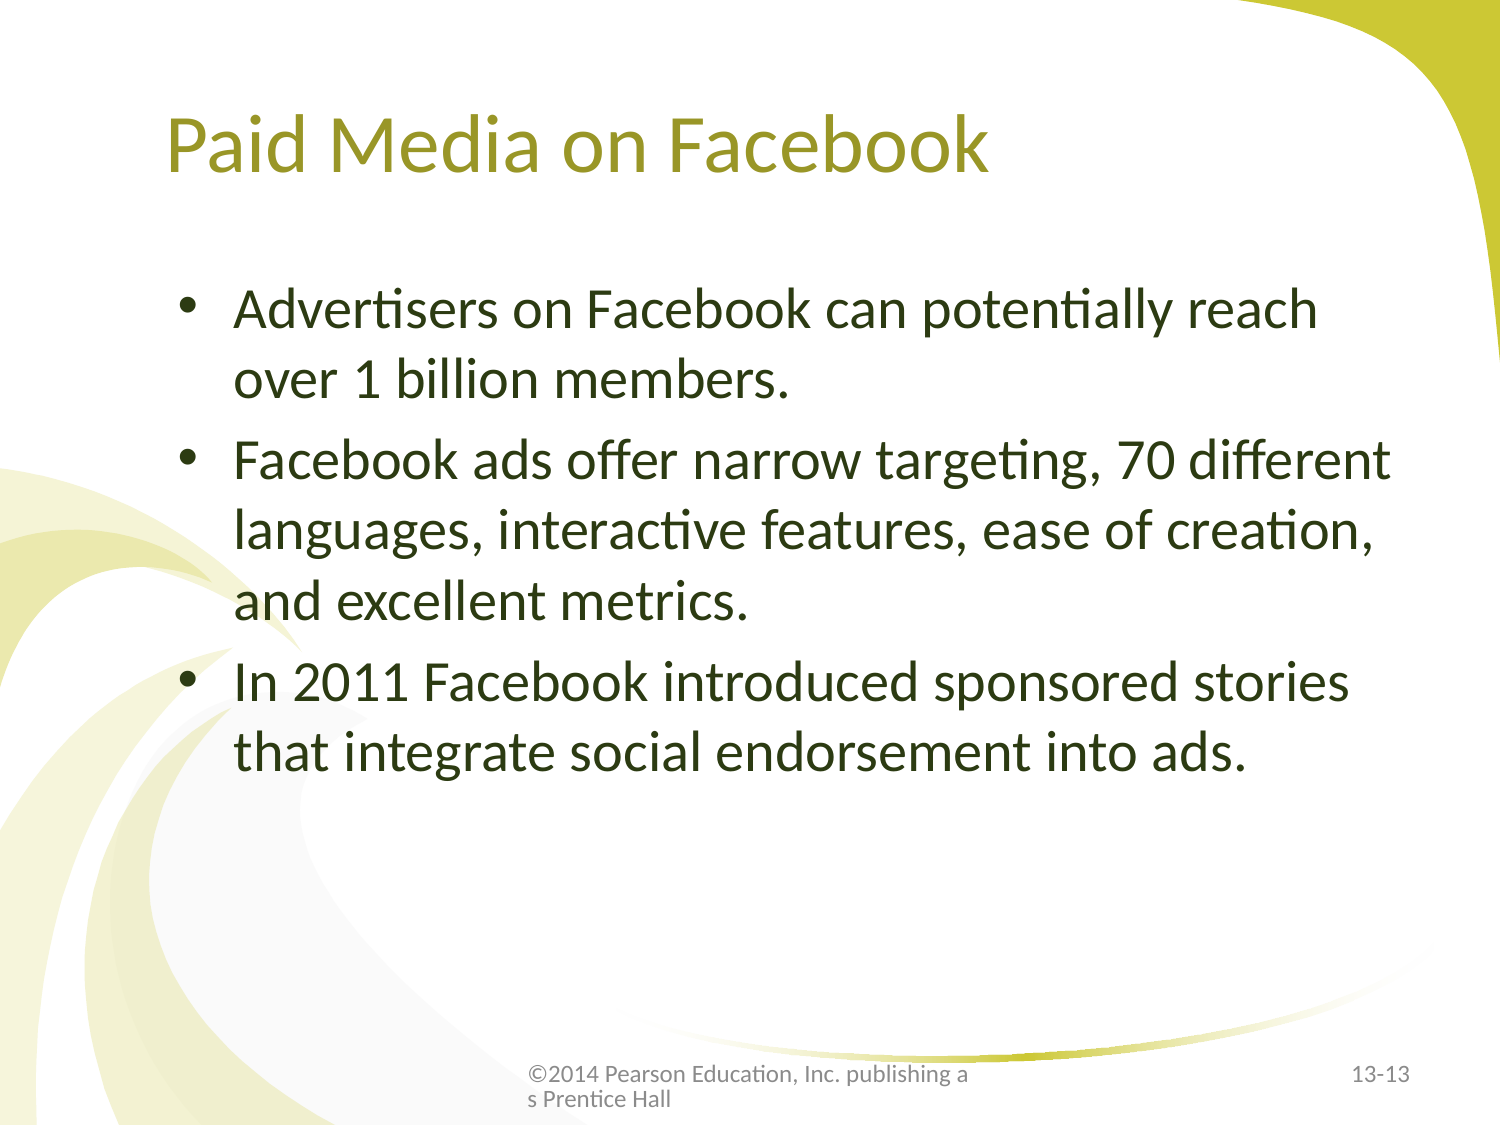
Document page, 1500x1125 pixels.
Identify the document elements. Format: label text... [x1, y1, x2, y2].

list Advertisers on Facebook can potentially reach over 1 billion members. Facebook ads offer narrow targeting, 70 different languages, interactive features, ease of creation, and excellent metrics. In 2011 Facebook introduced sponsored stories that integrate social endorsement into ads. [162, 262, 1425, 1005]
slide_number 13-13 [1074, 1042, 1425, 1103]
title Paid Media on Facebook [150, 45, 1425, 233]
footer ©2014 Pearson Education, Inc. publishing as Prentice Hall [512, 1042, 988, 1103]
